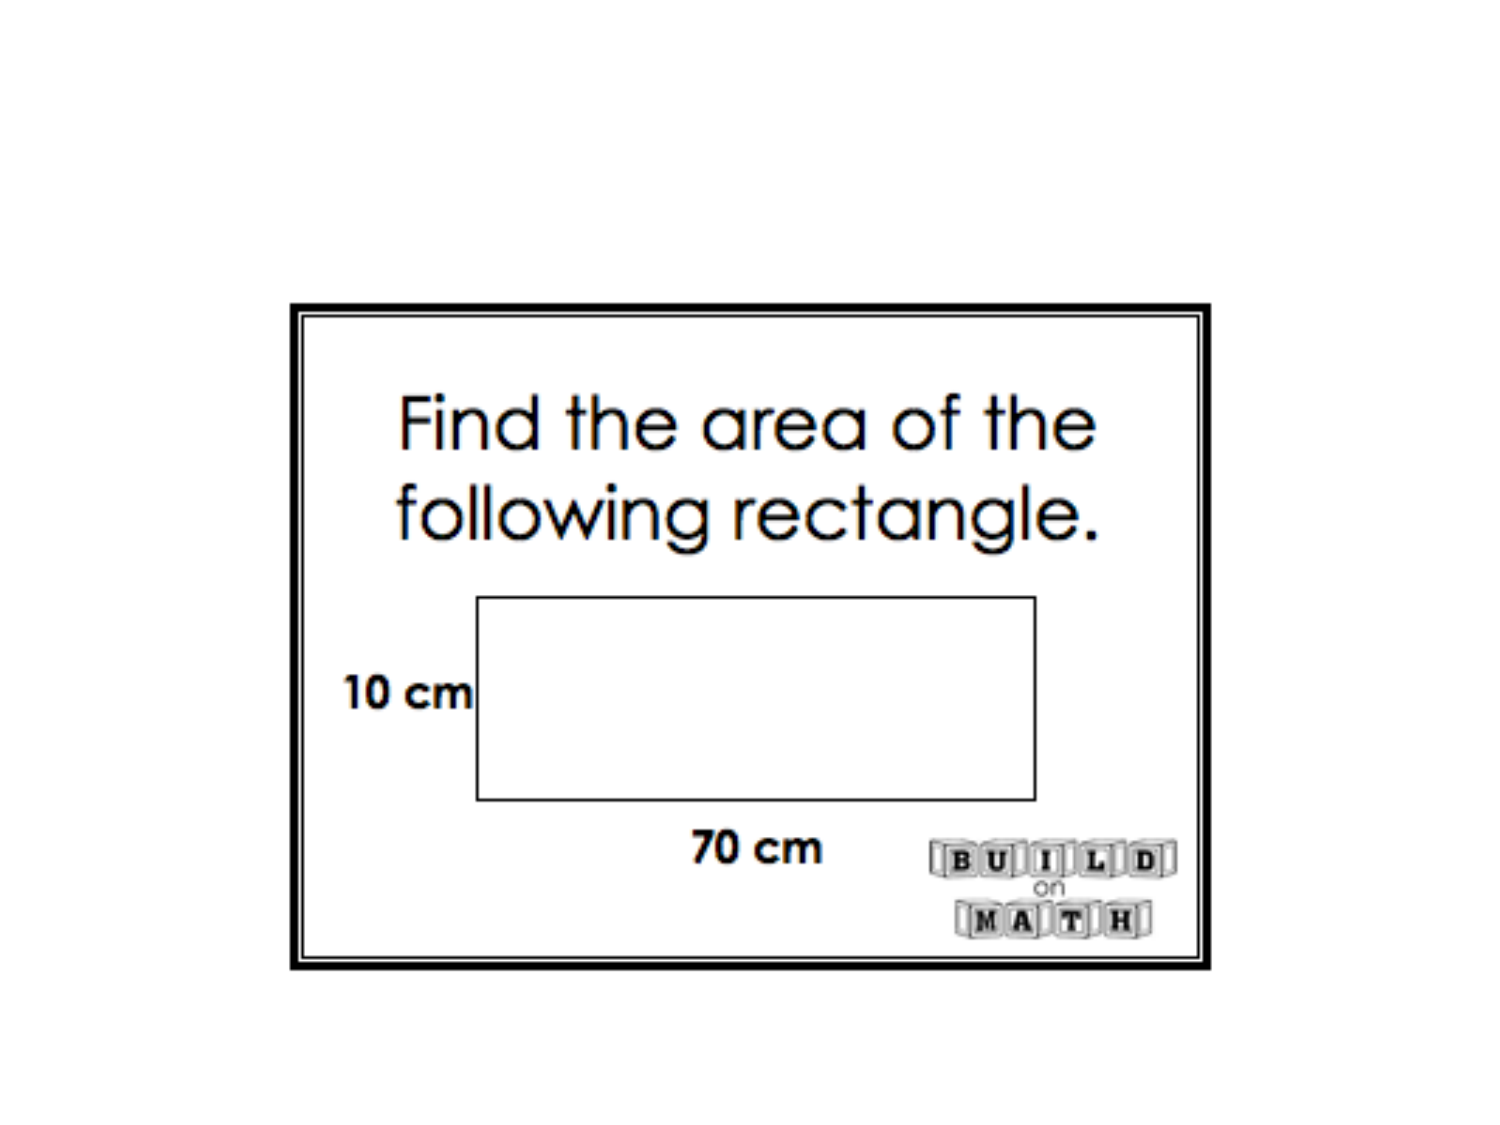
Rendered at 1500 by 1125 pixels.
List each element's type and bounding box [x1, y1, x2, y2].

list [74, 262, 1426, 1006]
